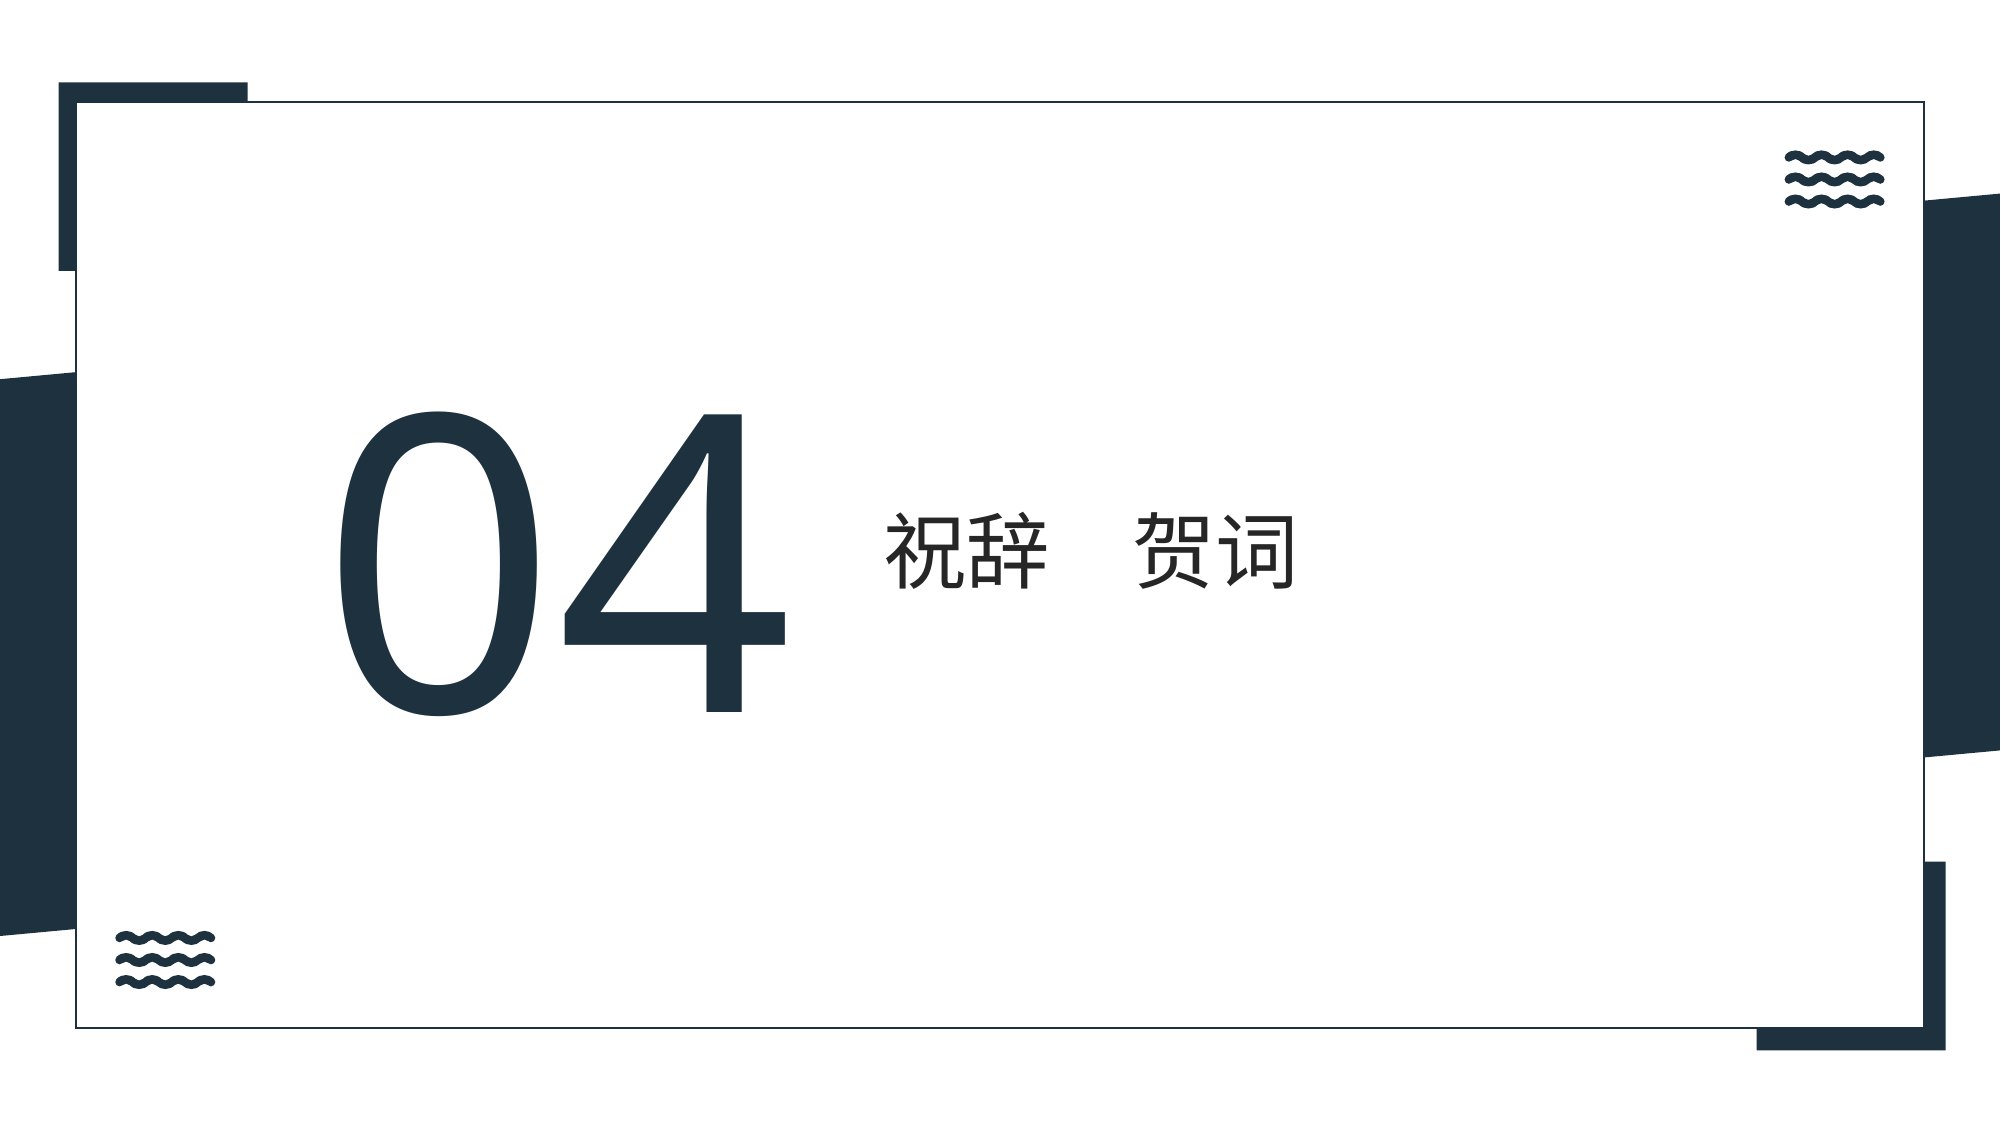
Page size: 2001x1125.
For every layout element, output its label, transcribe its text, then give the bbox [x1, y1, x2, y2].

text_box [1784, 150, 1885, 165]
text_box [58, 81, 249, 272]
text_box [75, 101, 1925, 1029]
text_box 祝辞 贺词 [868, 491, 1625, 606]
text_box [1784, 194, 1885, 209]
text_box [115, 952, 216, 968]
text_box [1784, 172, 1885, 187]
text_box 04 [216, 290, 898, 803]
text_box [115, 930, 216, 946]
text_box [1925, 192, 2000, 759]
text_box [0, 371, 75, 938]
text_box [1756, 861, 1947, 1051]
text_box [115, 975, 216, 990]
